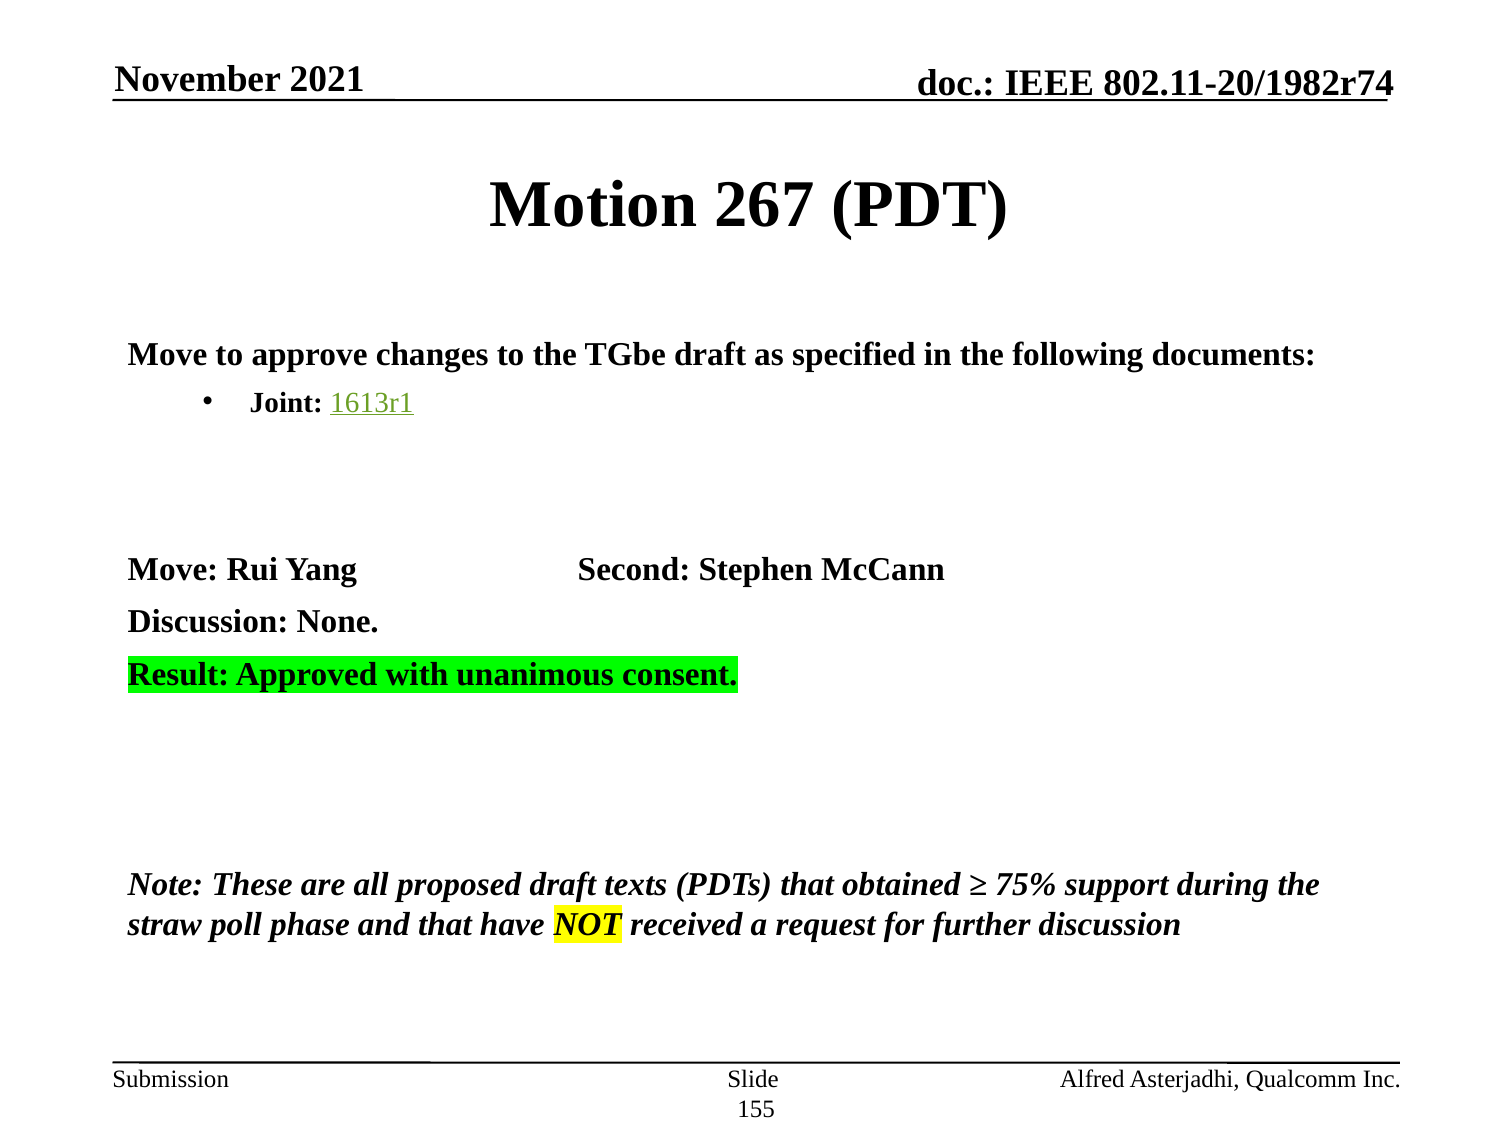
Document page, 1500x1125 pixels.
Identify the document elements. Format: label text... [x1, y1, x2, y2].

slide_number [114, 54, 423, 100]
footer Alfred Asterjadhi, Qualcomm Inc. [878, 1061, 1402, 1093]
slide_number Slide 155 [712, 1061, 800, 1123]
list Move to approve changes to the TGbe draft as specified in the following documents: Joint: 1613r1 Move: Rui Yang Second: Stephen McCann Discussion: None. Result: Approved with unanimous consent. Note: These are all proposed draft texts (PDTs) that obtained ≥ 75% support during the straw poll phase and that have NOT received a request for further discussion [112, 324, 1388, 1063]
title Motion 267 (PDT) [112, 112, 1388, 288]
